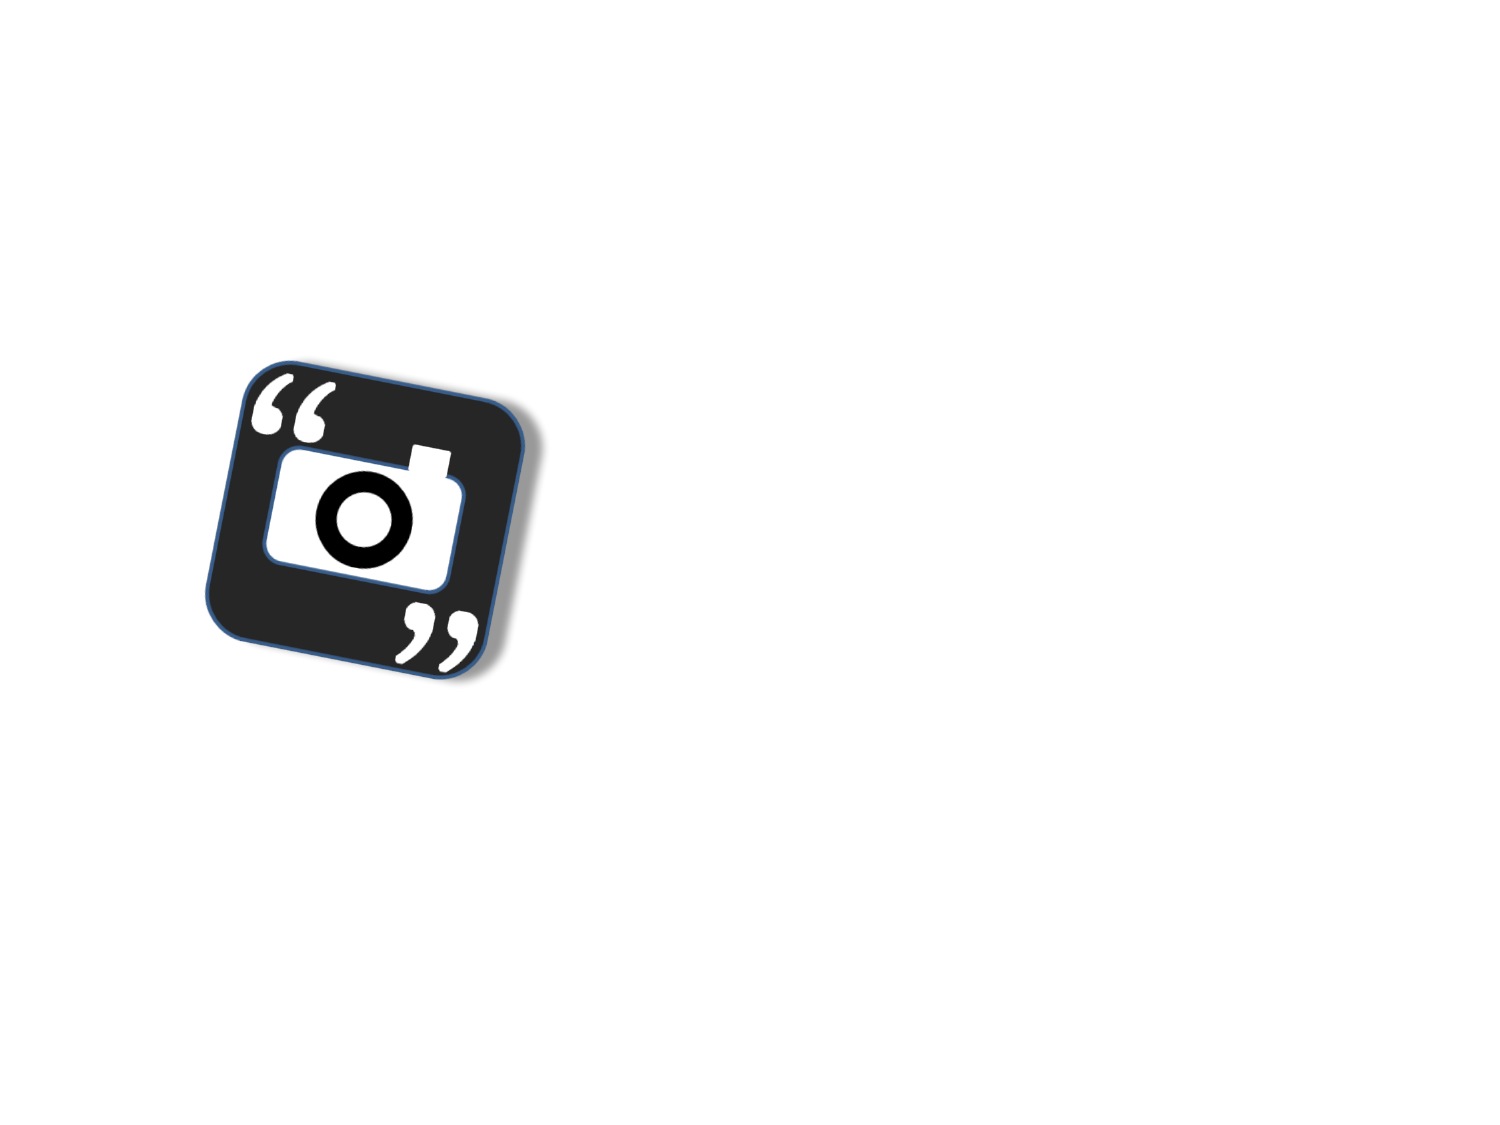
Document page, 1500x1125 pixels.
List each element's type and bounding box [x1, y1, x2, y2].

picture [23, 219, 698, 875]
